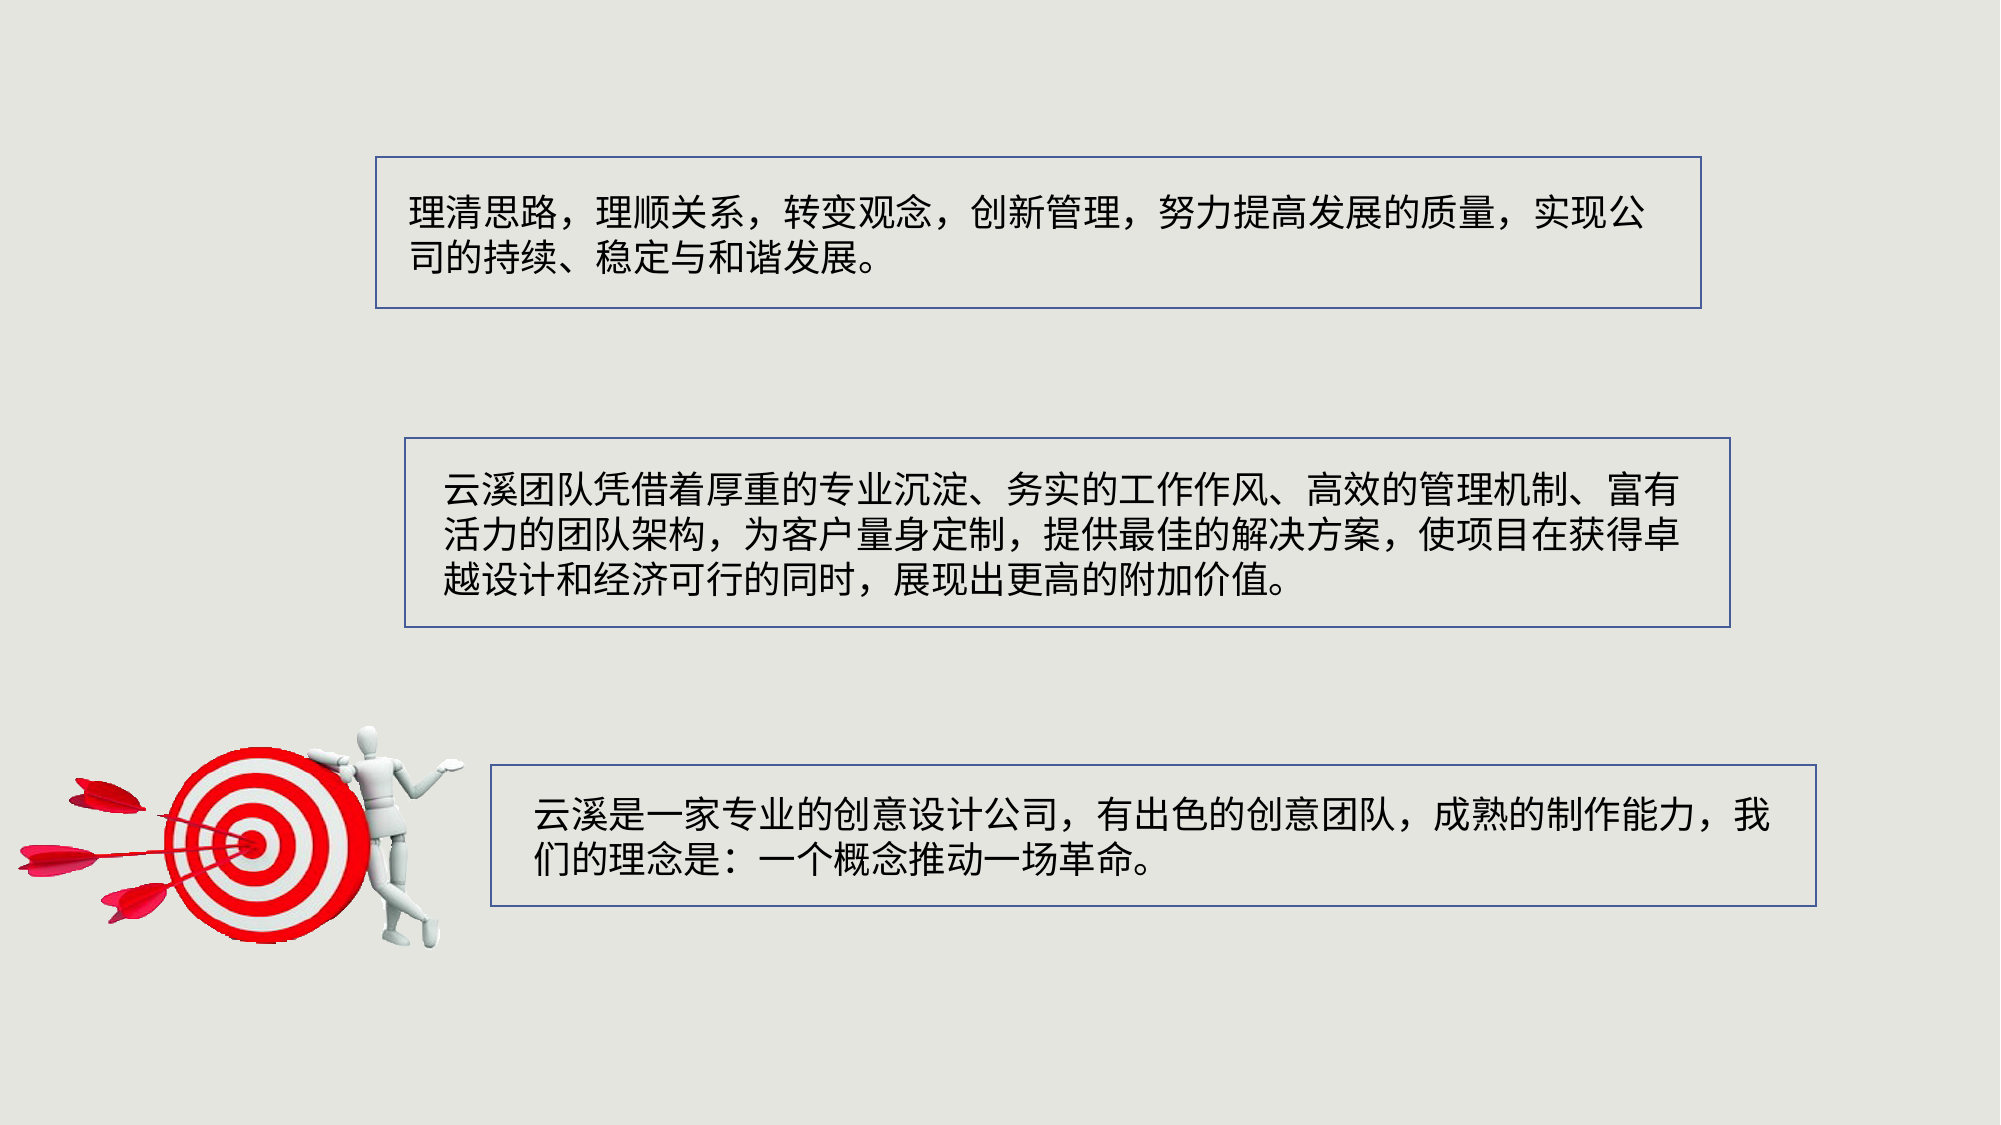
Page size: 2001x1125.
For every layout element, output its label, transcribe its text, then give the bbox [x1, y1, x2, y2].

text_box [404, 438, 1730, 627]
picture [0, 626, 545, 1018]
text_box [545, 764, 1817, 907]
text_box [375, 156, 1701, 309]
text_box 云溪是一家专业的创意设计公司，有出色的创意团队，成熟的制作能力，我们的理念是：一个概念推动一场革命。 [545, 783, 1814, 889]
text_box 理清思路，理顺关系，转变观念，创新管理，努力提高发展的质量，实现公司的持续、稳定与和谐发展。 [393, 182, 1672, 287]
text_box 云溪团队凭借着厚重的专业沉淀、务实的工作作风、高效的管理机制、富有活力的团队架构，为客户量身定制，提供最佳的解决方案，使项目在获得卓越设计和经济可行的同时，展现出更高的附加价值。 [428, 458, 1703, 608]
